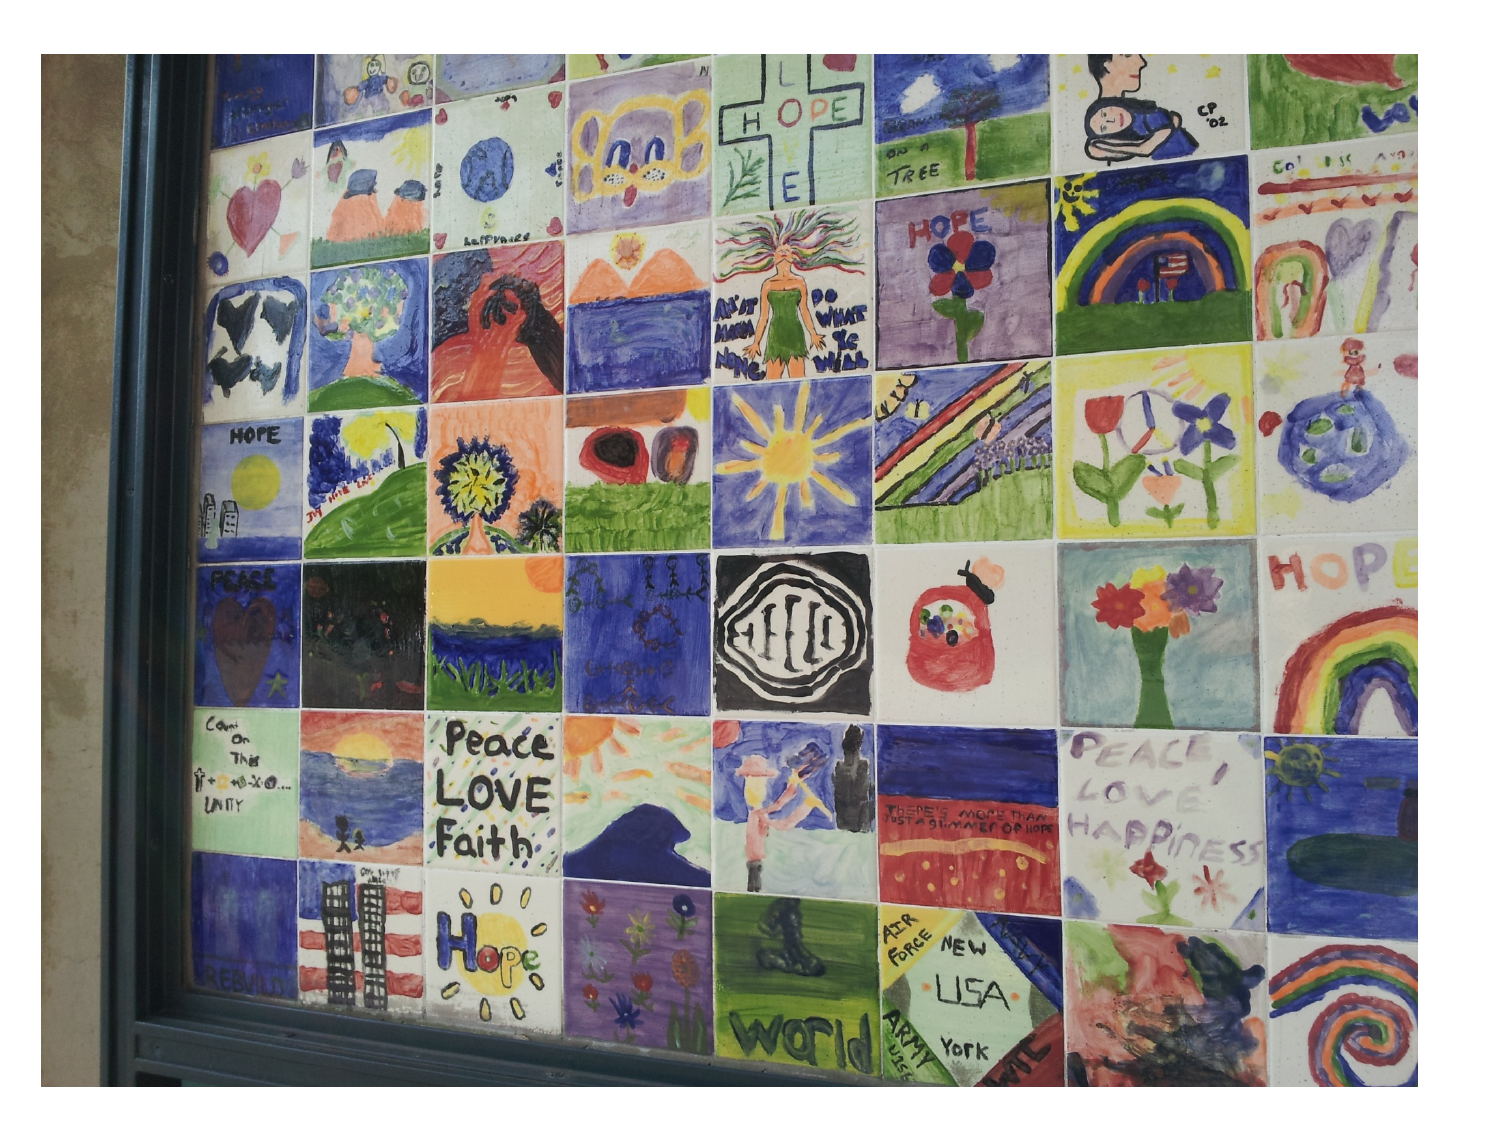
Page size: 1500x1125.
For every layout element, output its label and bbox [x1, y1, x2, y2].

list [41, 54, 1418, 1087]
